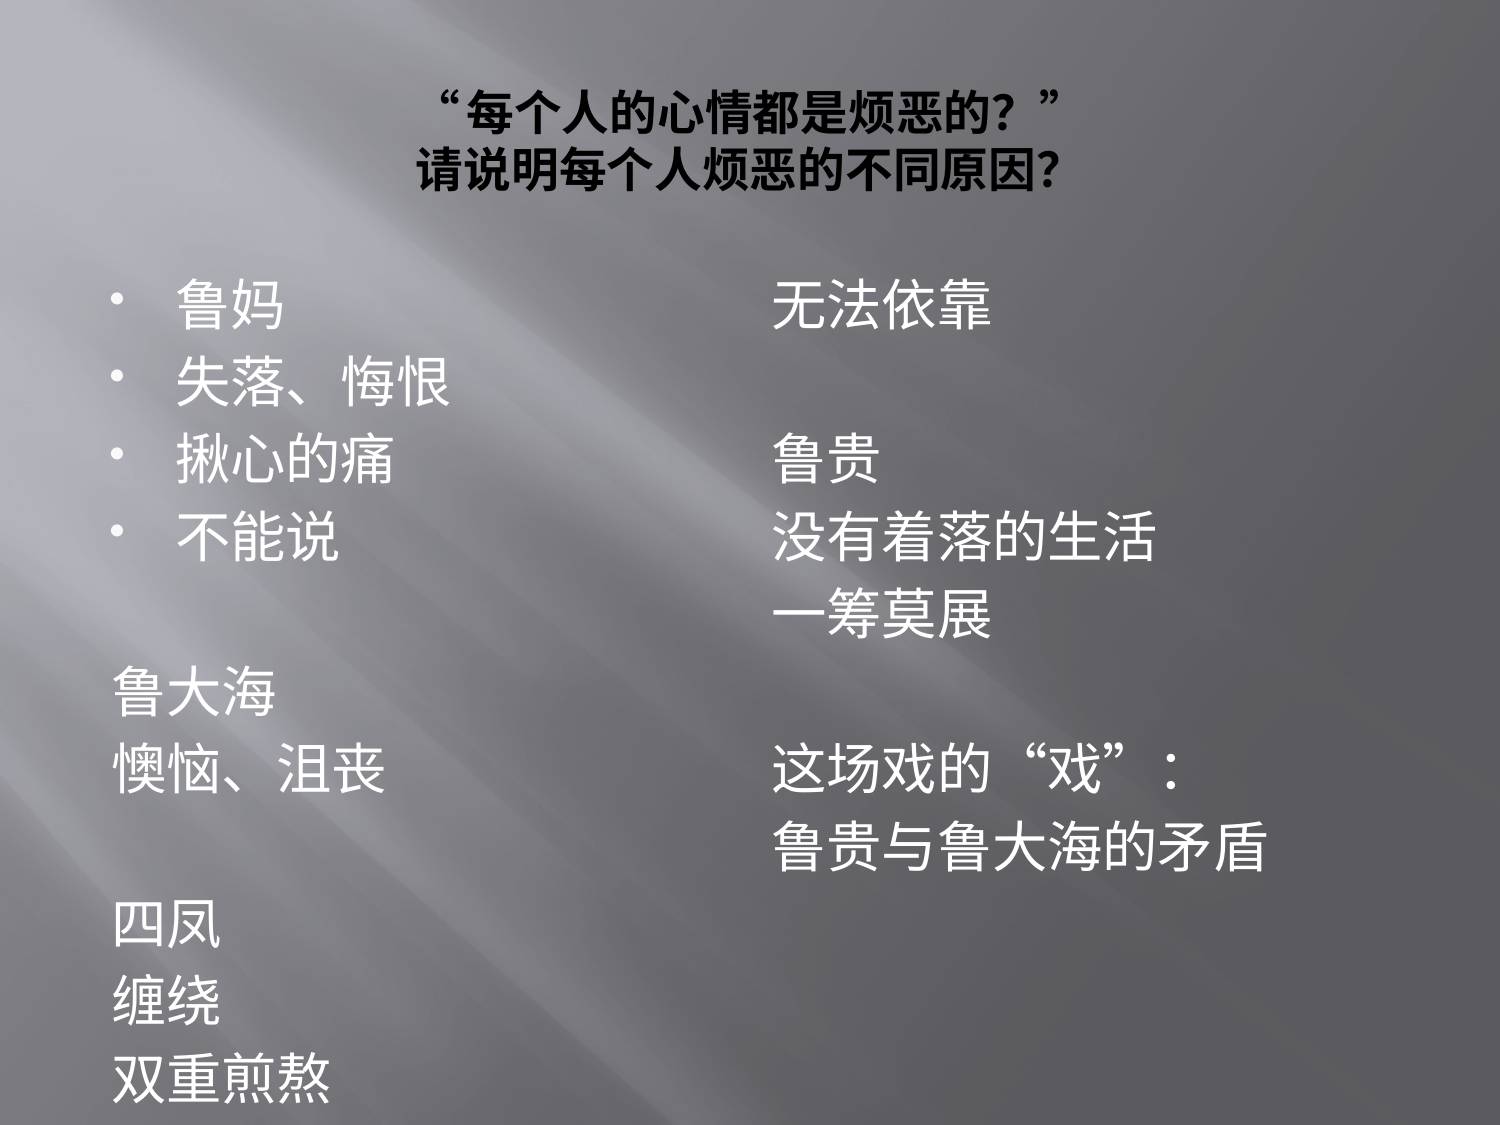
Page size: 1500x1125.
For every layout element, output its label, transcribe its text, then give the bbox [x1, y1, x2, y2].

list 鲁妈 失落、悔恨 揪心的痛 不能说 鲁大海 懊恼、沮丧 四凤 缠绕 双重煎熬 无法依靠 鲁贵 没有着落的生活 一筹莫展 这场戏的“戏”： 鲁贵与鲁大海的矛盾 [75, 262, 1425, 1125]
title “每个人的心情都是烦恶的？” 请说明每个人烦恶的不同原因？ [75, 75, 1425, 262]
